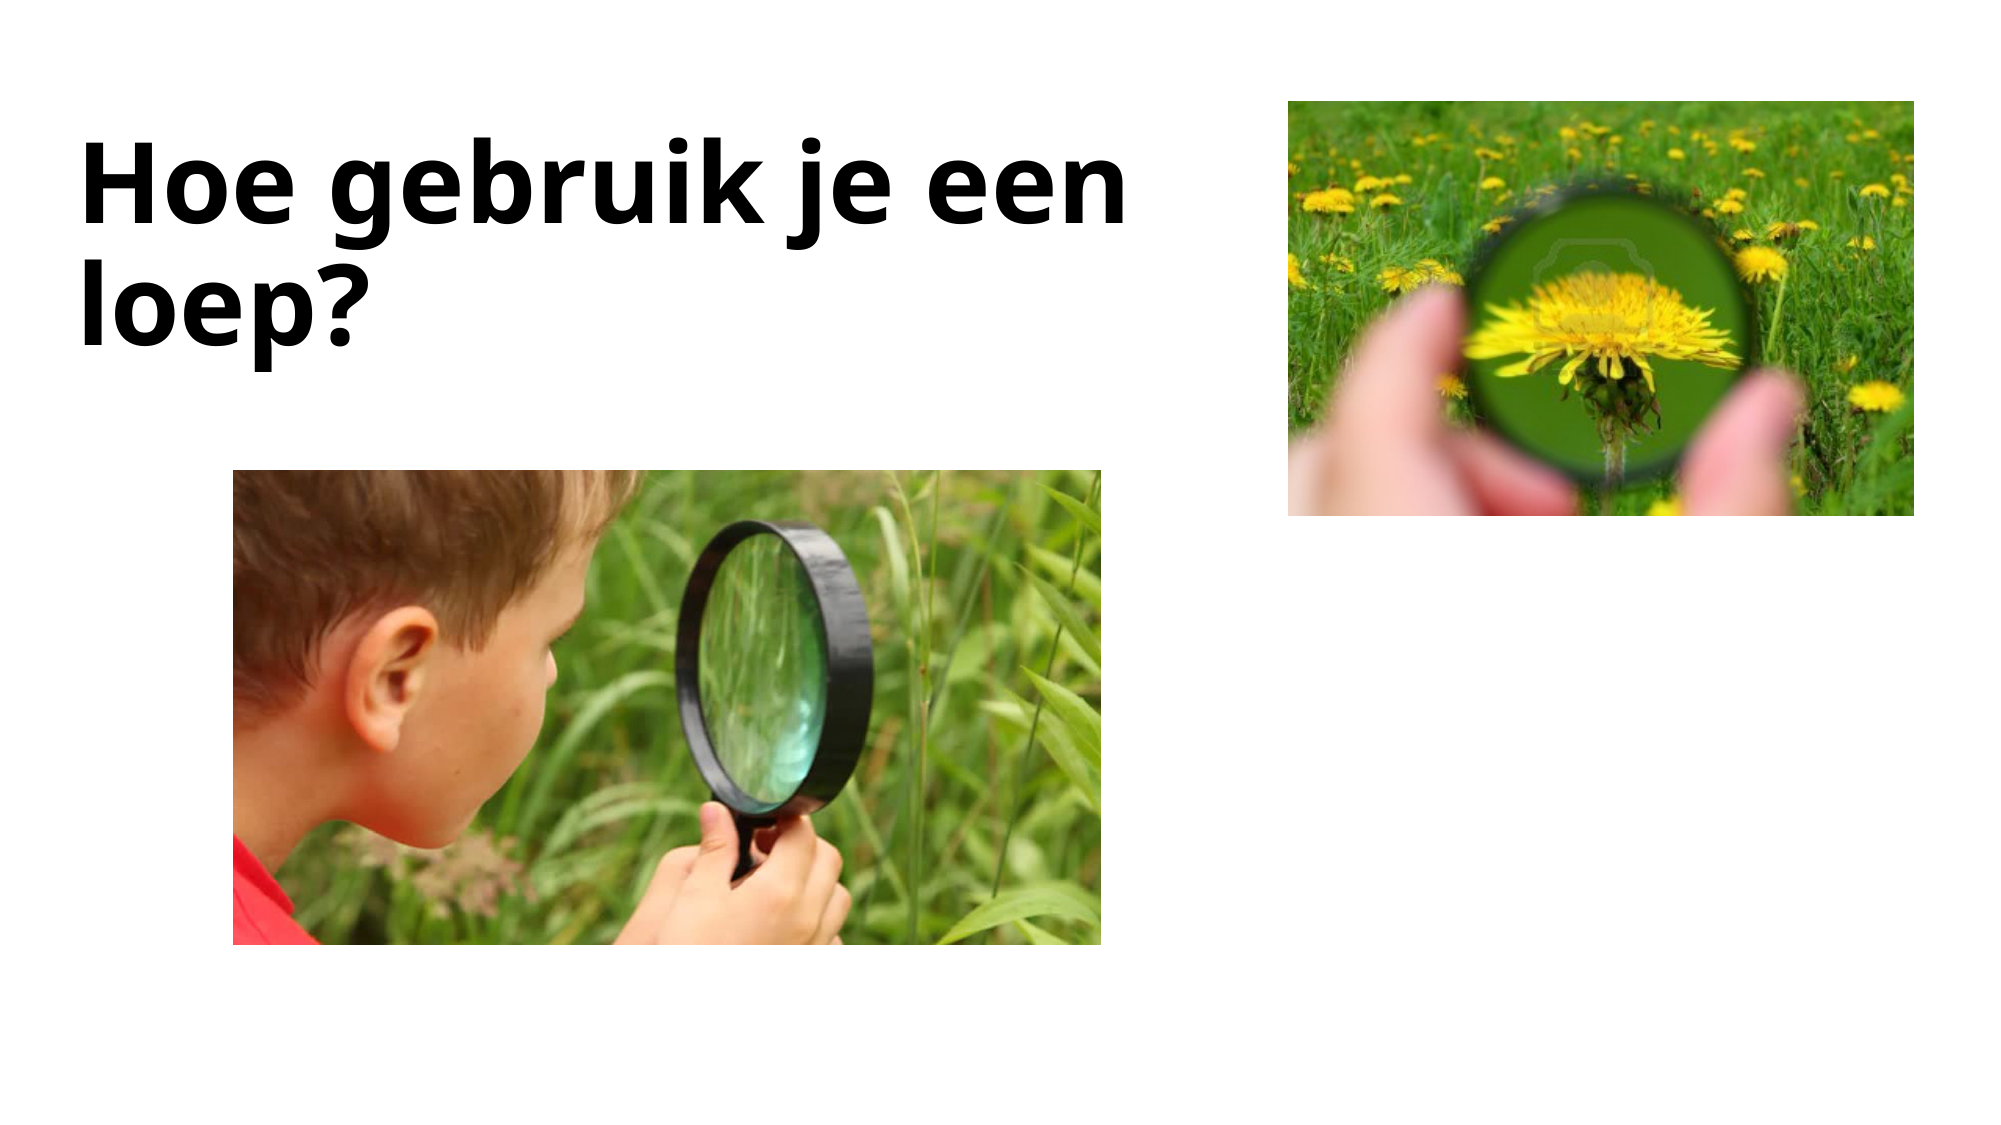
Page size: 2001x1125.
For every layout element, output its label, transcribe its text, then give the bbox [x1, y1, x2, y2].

picture [1288, 101, 1914, 516]
picture [233, 470, 1101, 945]
title Hoe gebruik je een loep? [60, 199, 1273, 418]
